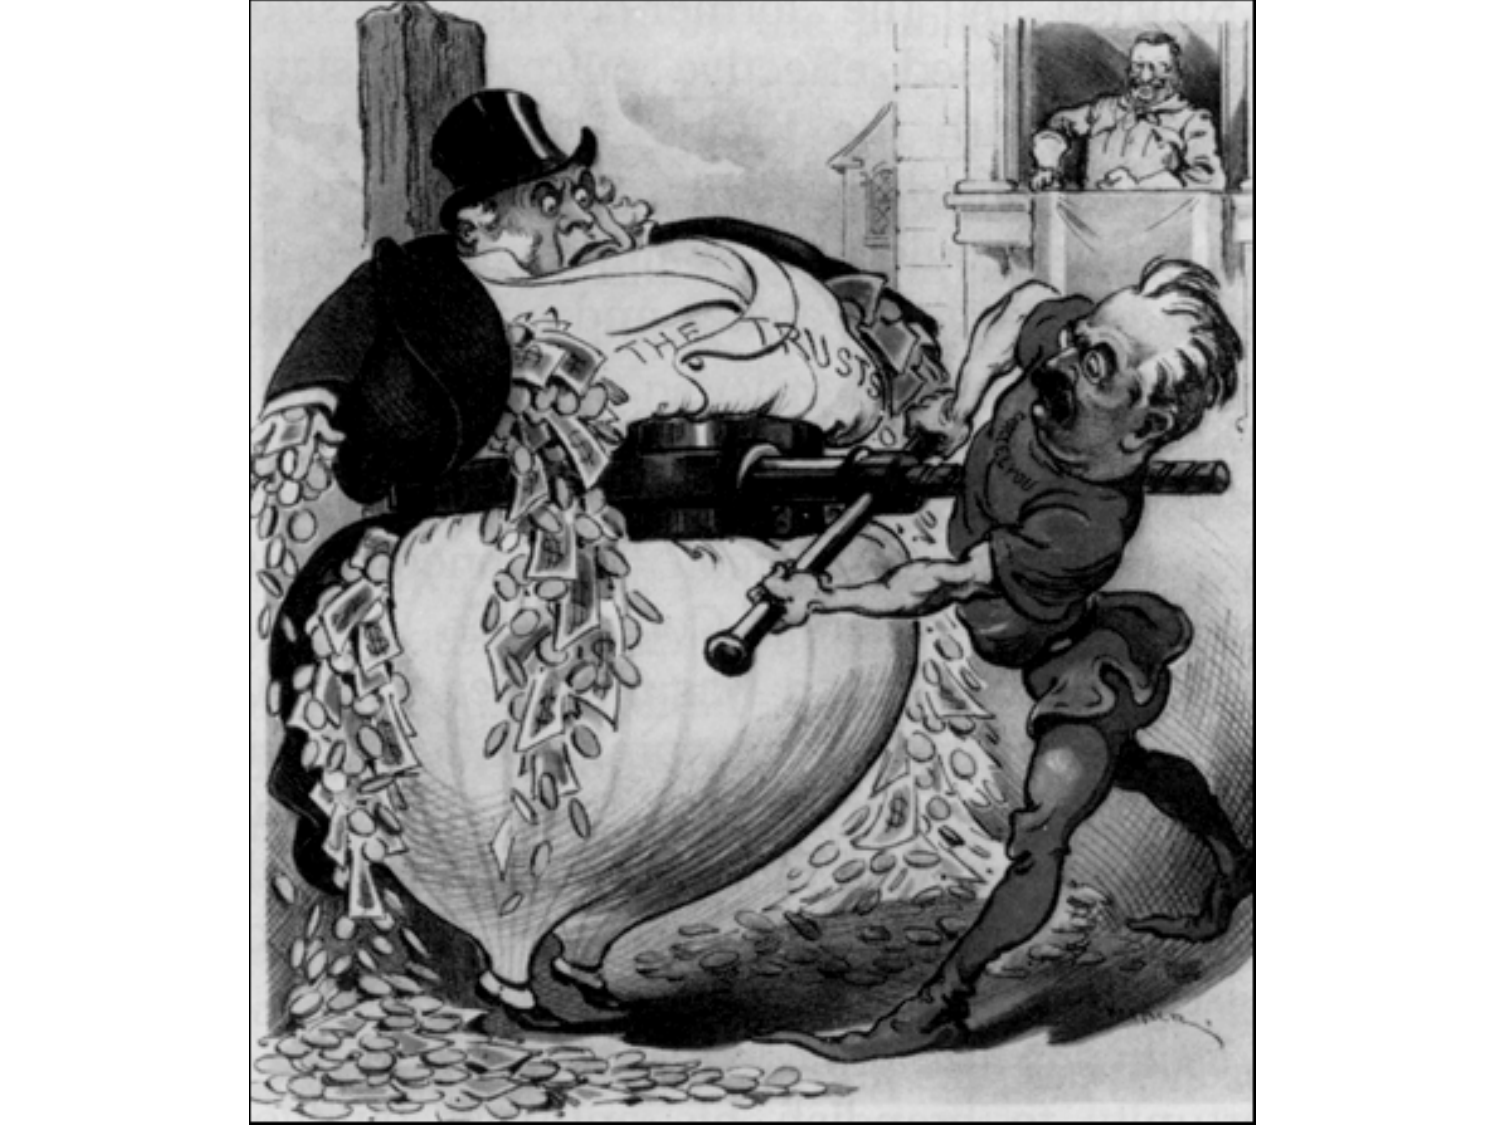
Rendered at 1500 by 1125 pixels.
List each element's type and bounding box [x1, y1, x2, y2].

picture [249, 0, 1256, 1125]
